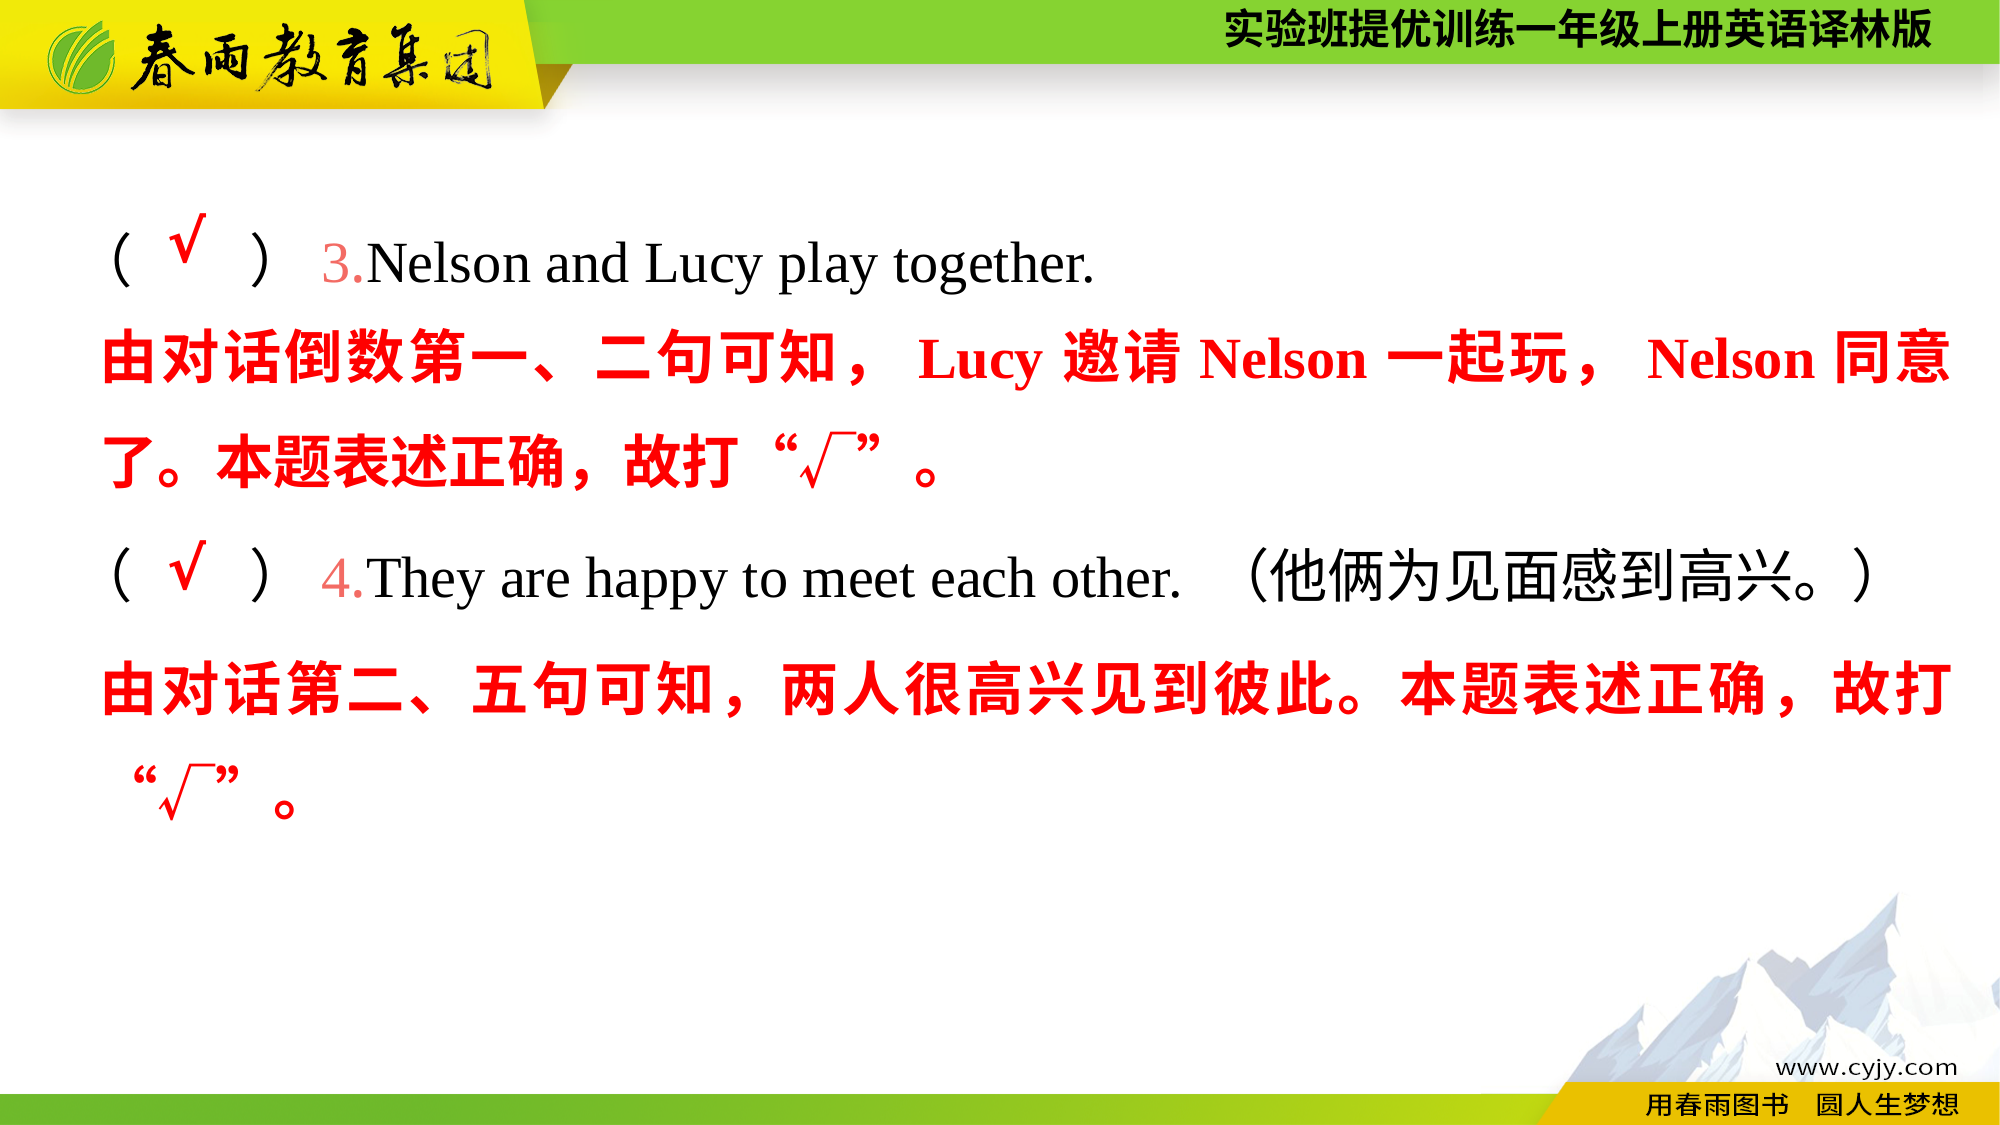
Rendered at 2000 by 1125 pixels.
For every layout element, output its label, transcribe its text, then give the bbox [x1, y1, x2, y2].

text_box √ [153, 523, 222, 609]
list （ ）3.Nelson and Lucy play together. （ ）4.They are happy to meet each other. （他俩为见面感到高兴。） [59, 181, 1944, 621]
text_box √ [153, 196, 222, 281]
text_box 由对话第二、五句可知，两人很高兴见到彼此。本题表述正确，故打“√”。 [84, 609, 1969, 835]
text_box 由对话倒数第一、二句可知，Lucy邀请Nelson一起玩，Nelson同意了。本题表述正确，故打“√”。 [84, 277, 1969, 503]
picture [0, 0, 2000, 1125]
